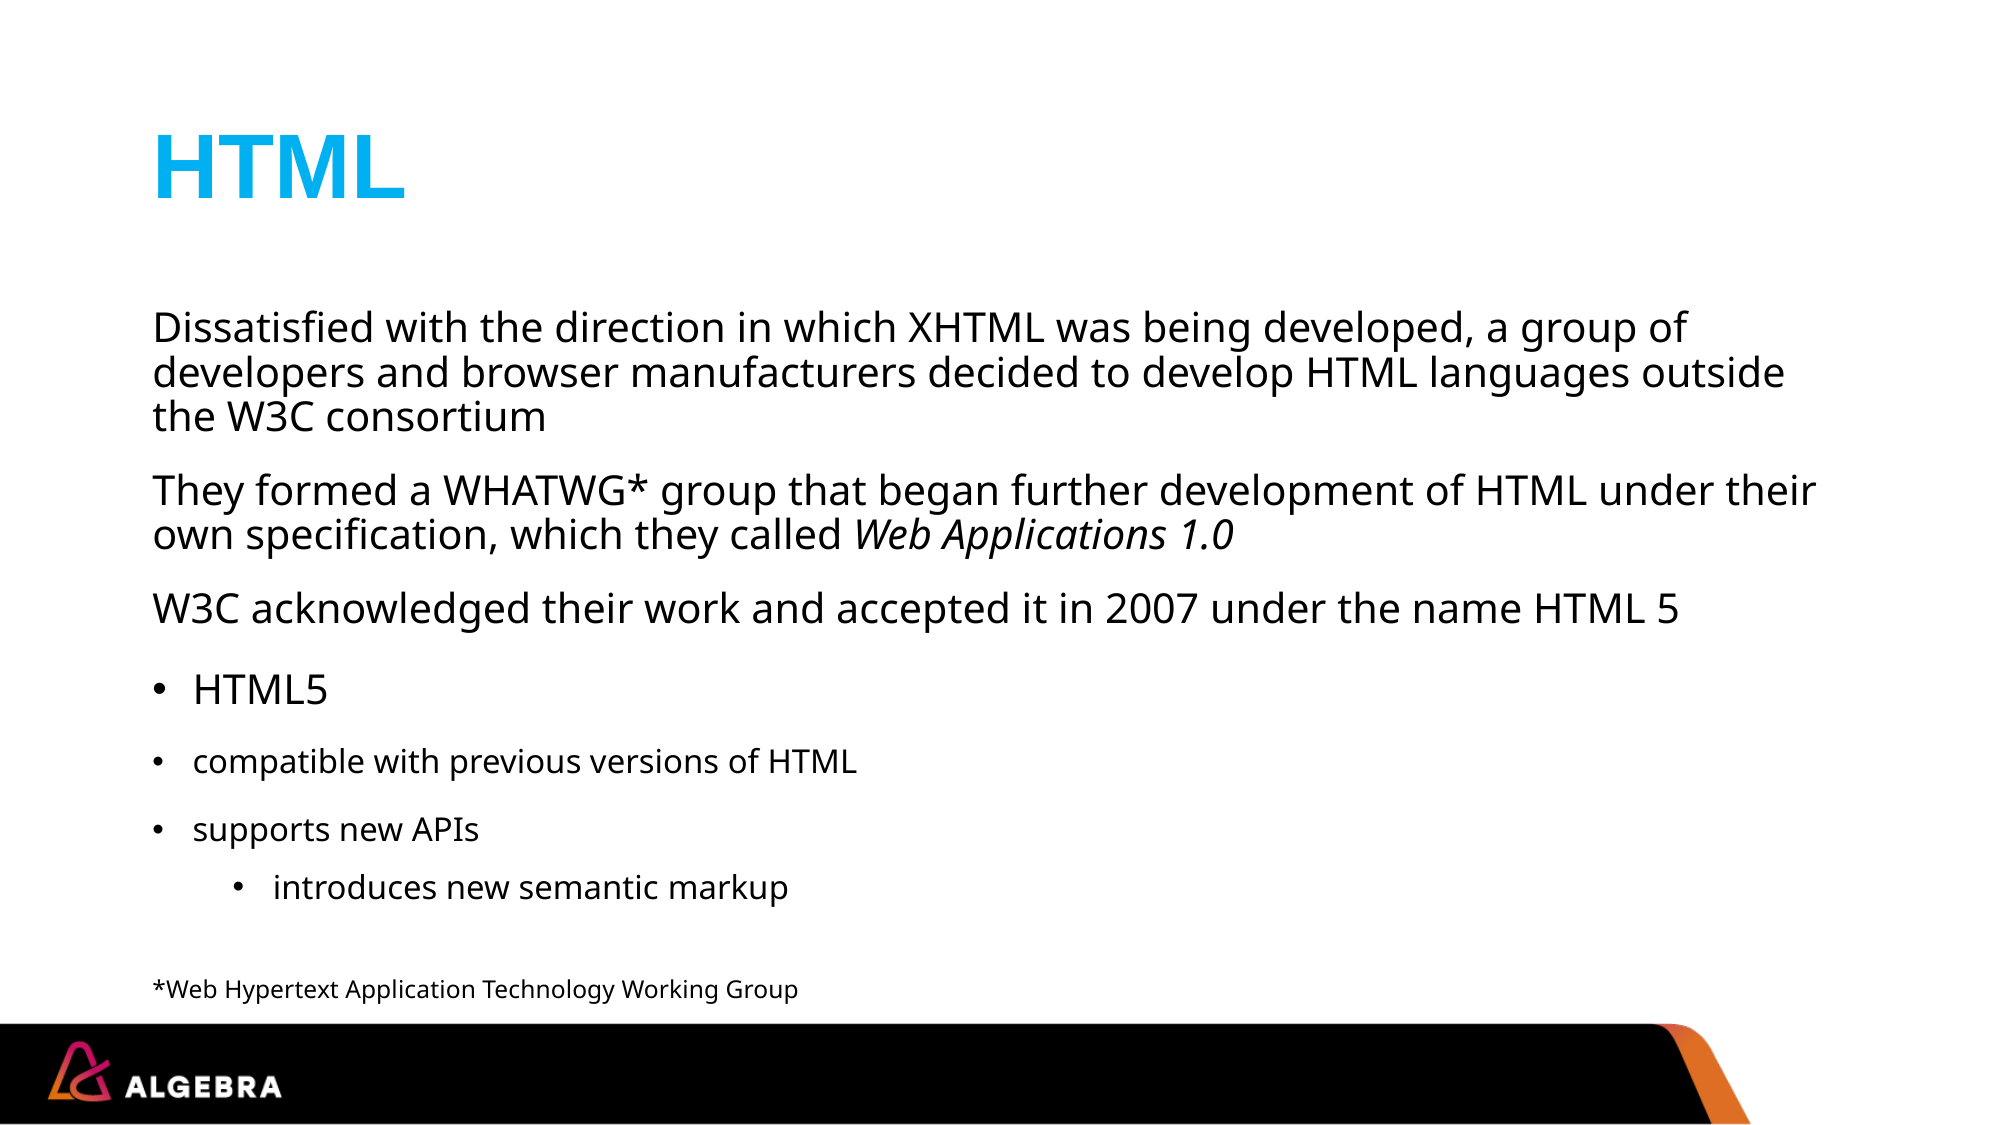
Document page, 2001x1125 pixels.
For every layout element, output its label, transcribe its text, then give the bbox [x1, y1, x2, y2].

picture [0, 1023, 1958, 1125]
title HTML [137, 59, 1863, 278]
list Dissatisfied with the direction in which XHTML was being developed, a group of developers and browser manufacturers decided to develop HTML languages outside the W3C consortium They formed a WHATWG* group that began further development of HTML under their own specification, which they called Web Applications 1.0 W3C acknowledged their work and accepted it in 2007 under the name HTML 5 HTML5 compatible with previous versions of HTML supports new APIs introduces new semantic markup *Web Hypertext Application Technology Working Group [137, 299, 1863, 1014]
